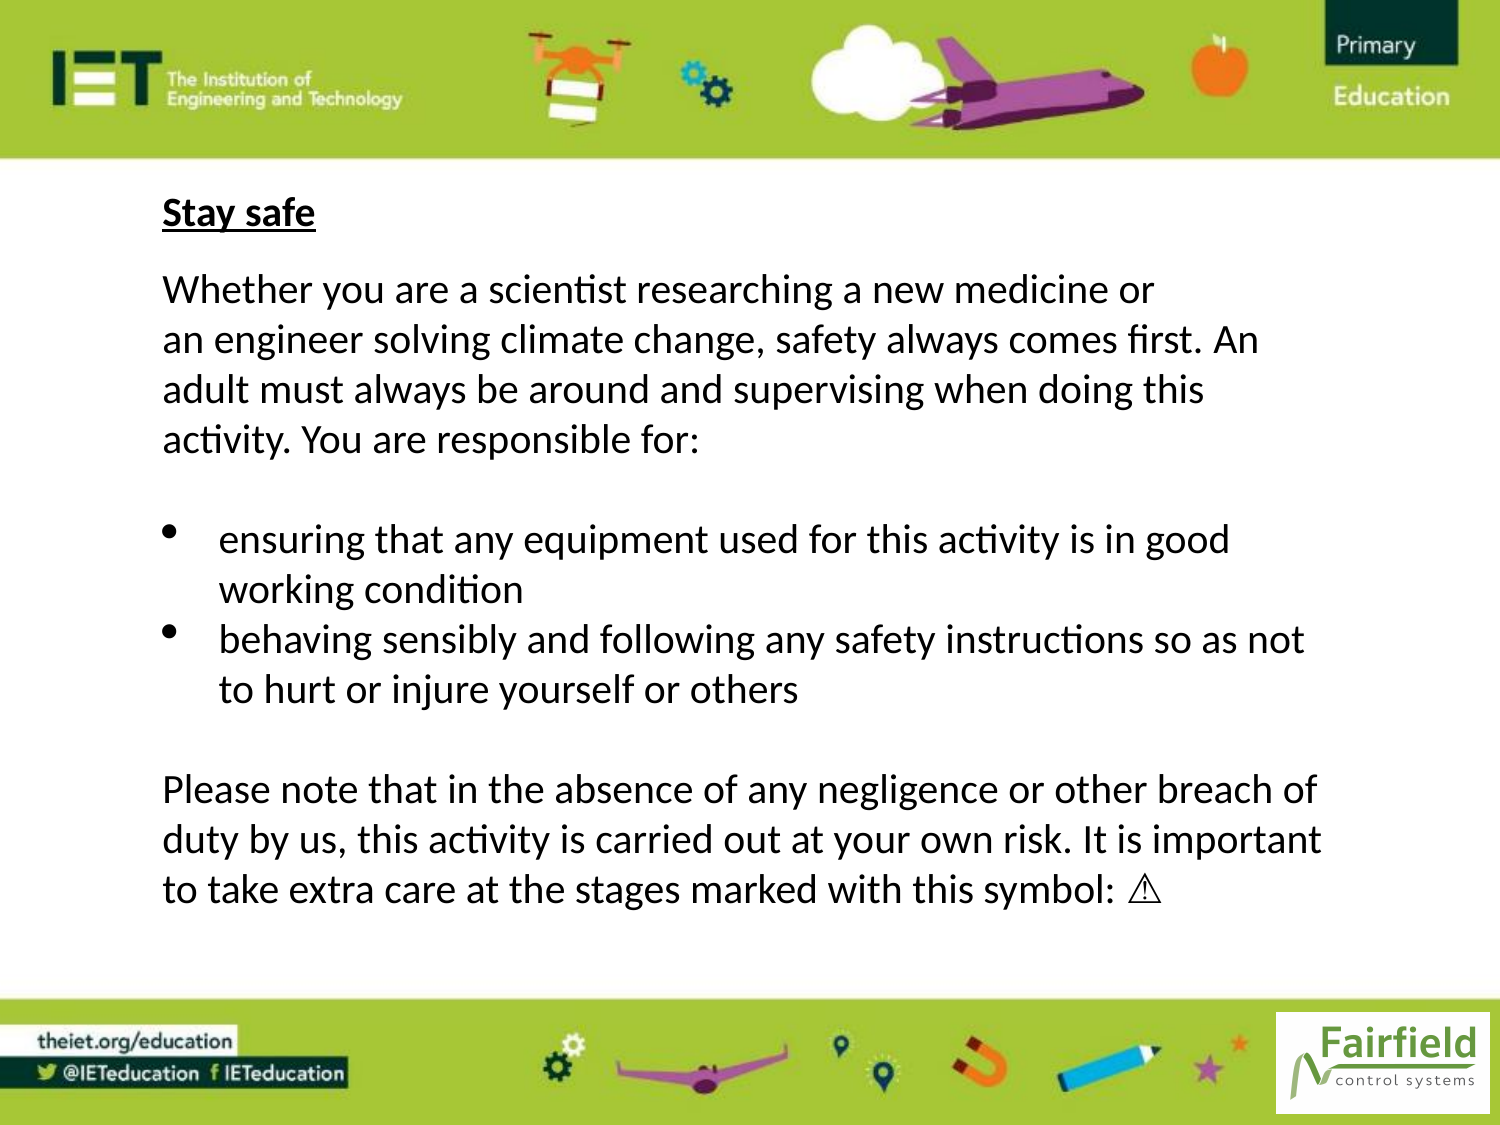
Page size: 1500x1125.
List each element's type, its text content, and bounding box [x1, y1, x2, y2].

picture [0, 0, 1500, 1125]
text_box Stay safe Whether you are a scientist researching a new medicine or an engineer solving climate change, safety always comes first. An adult must always be around and supervising when doing this activity. You are responsible for: ensuring that any equipment used for this activity is in good working condition behaving sensibly and following any safety instructions so as not to hurt or injure yourself or others Please note that in the absence of any negligence or other breach of duty by us, this activity is carried out at your own risk. It is important to take extra care at the stages marked with this symbol: ⚠ [147, 176, 1353, 920]
